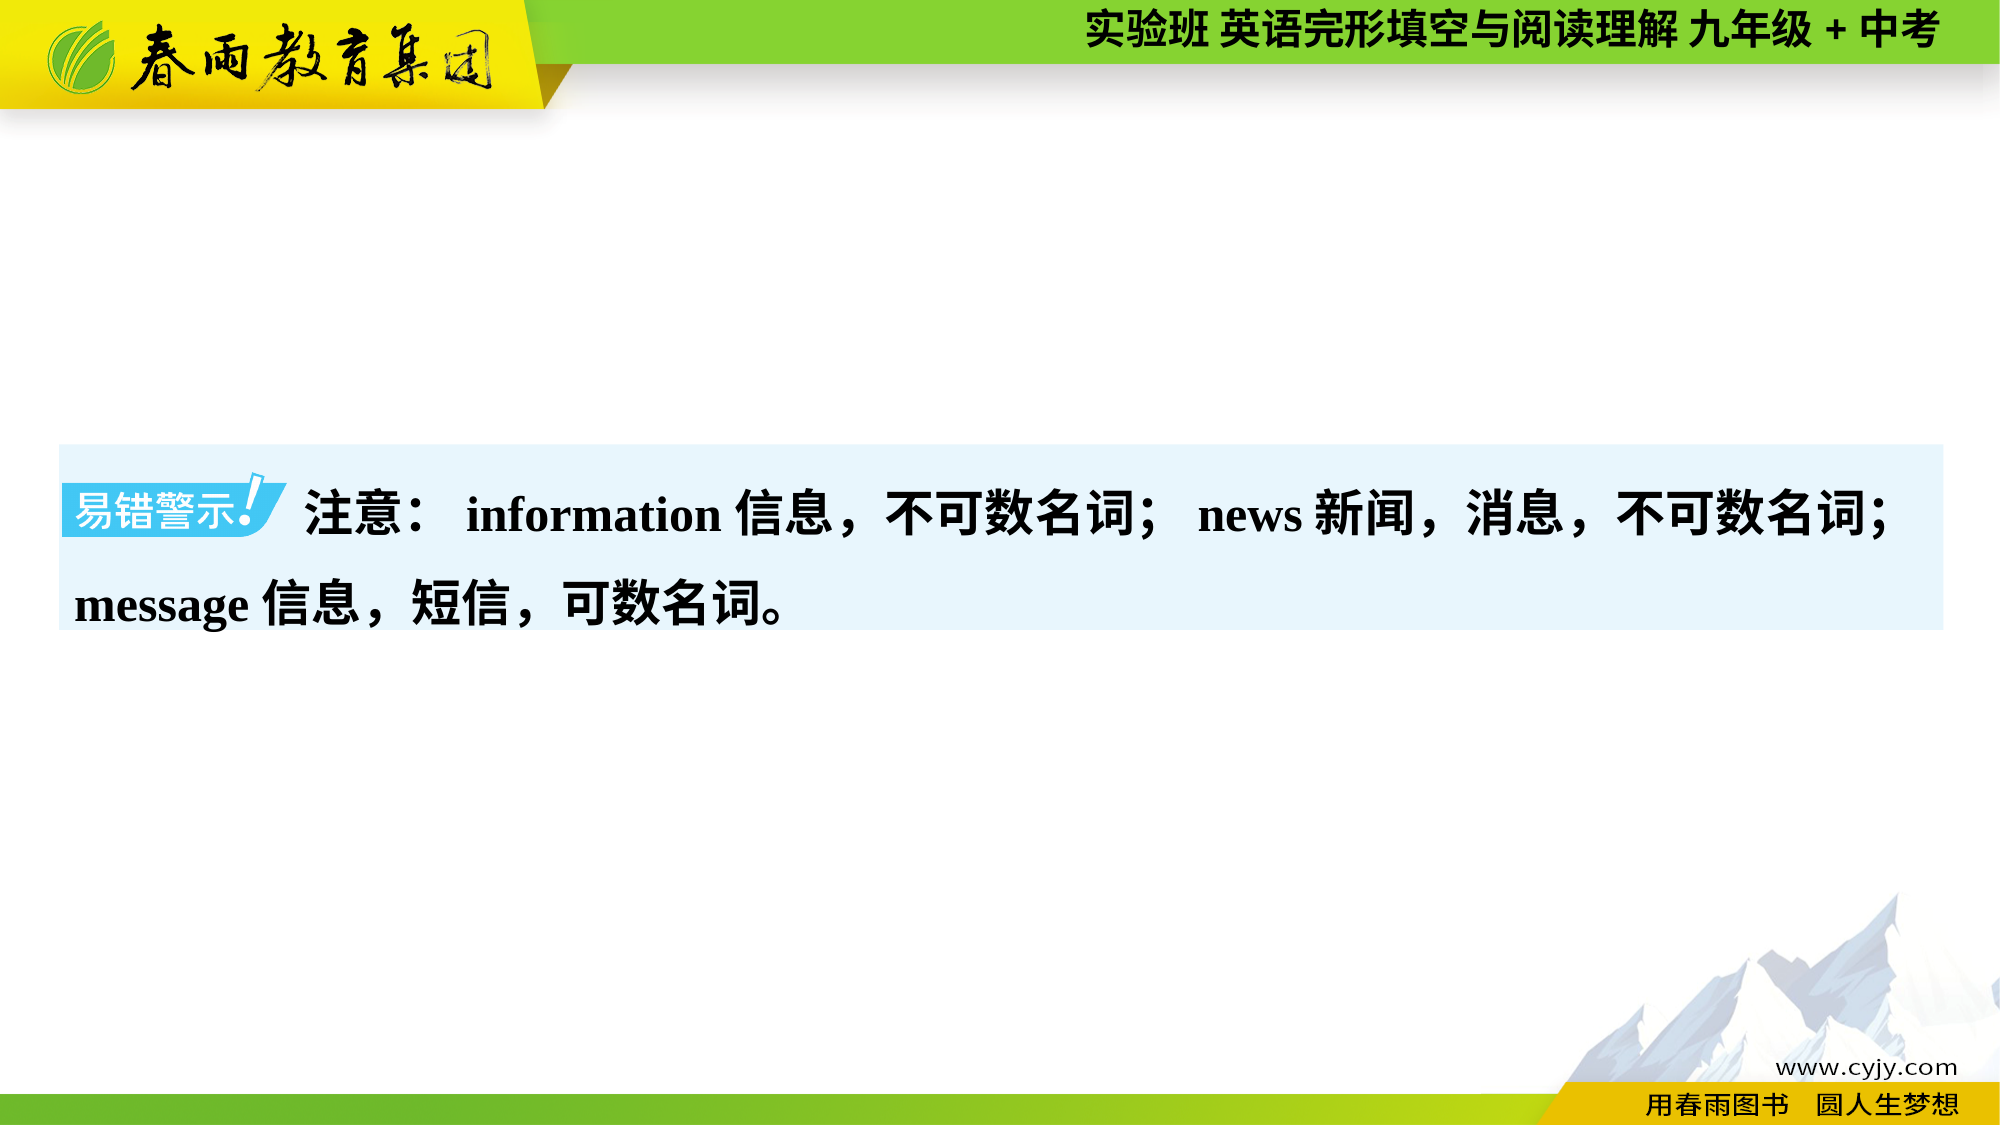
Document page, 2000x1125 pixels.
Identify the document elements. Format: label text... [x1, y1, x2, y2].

list 注意：information信息，不可数名词；news新闻，消息，不可数名词；message信息，短信，可数名词。 [59, 444, 1944, 630]
picture [0, 0, 2000, 1125]
